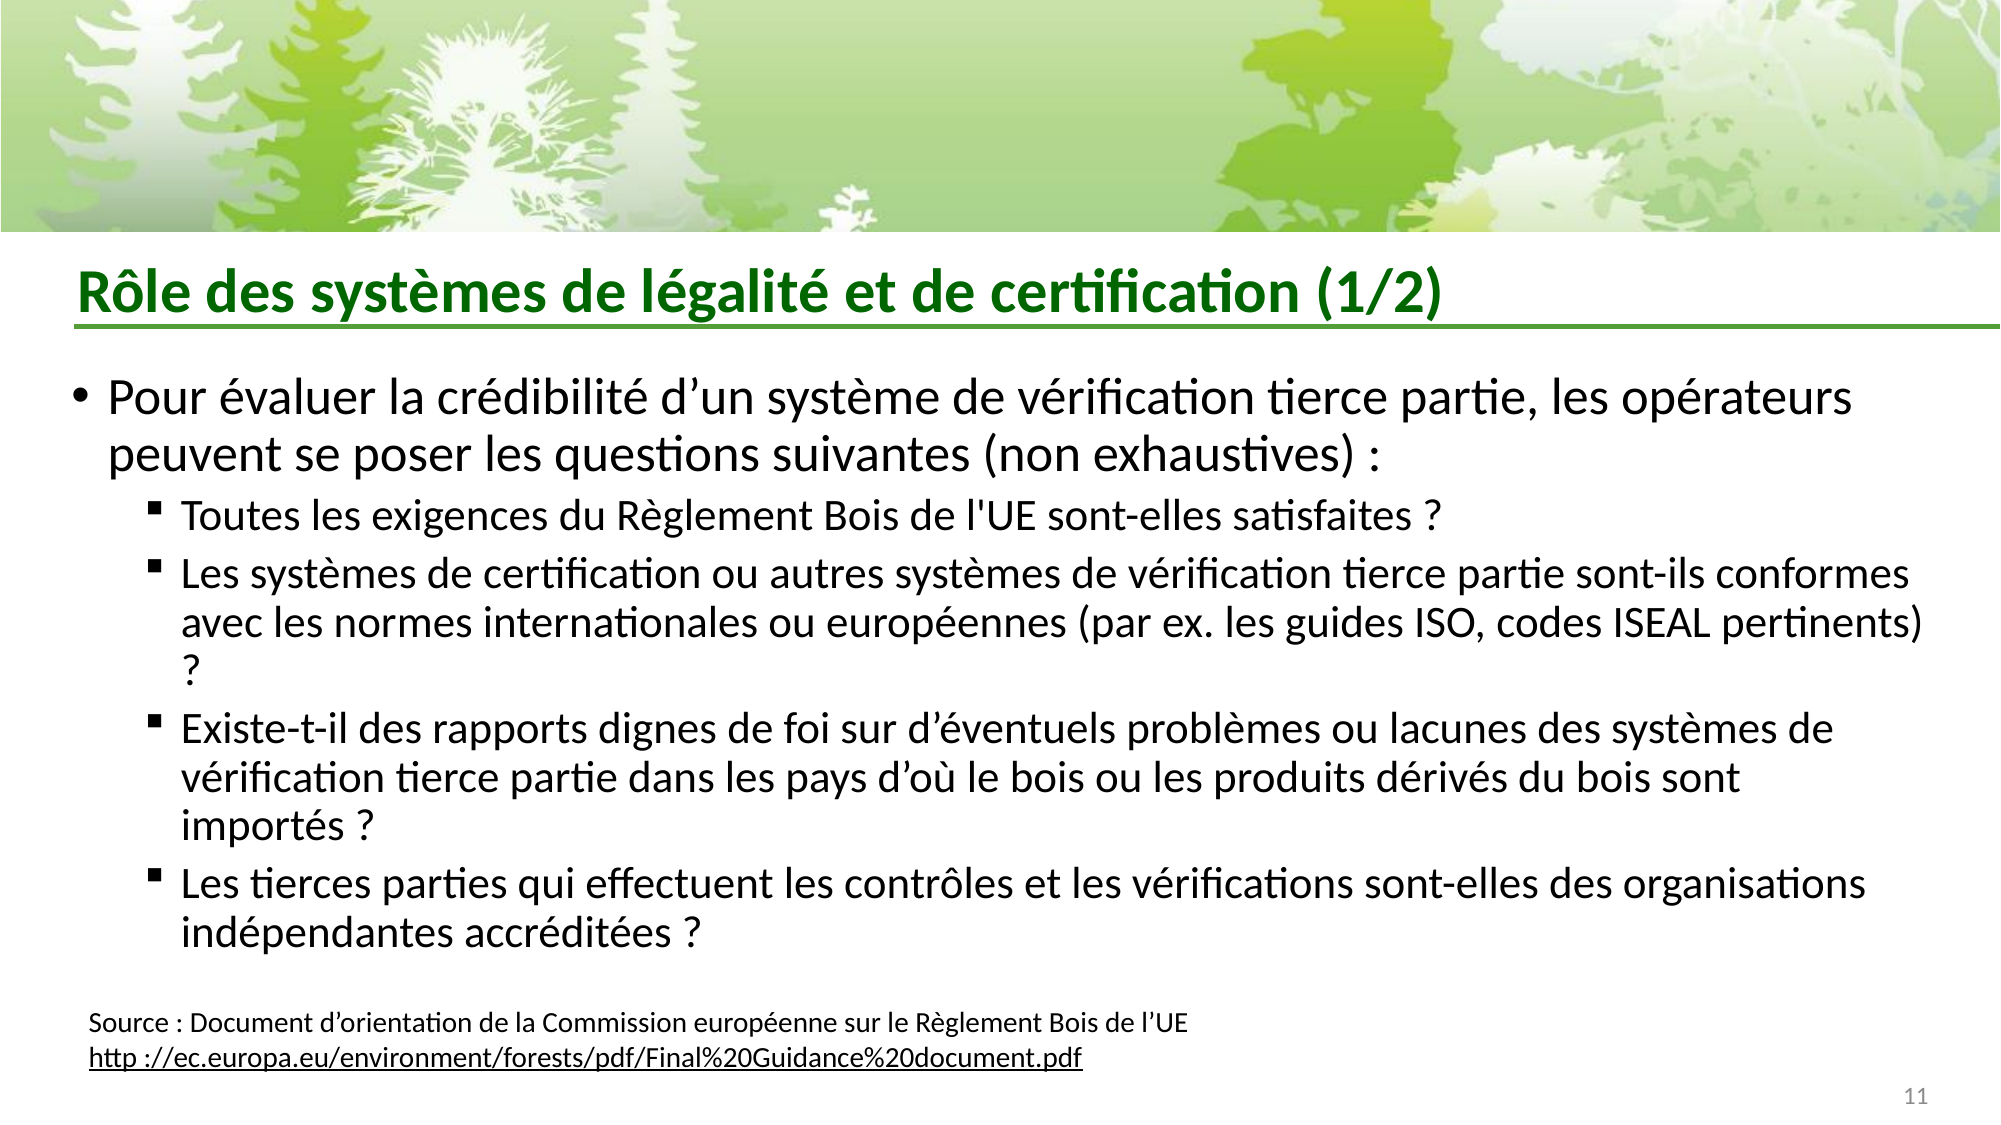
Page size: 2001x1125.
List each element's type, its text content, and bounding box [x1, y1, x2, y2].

text_box Source : Document d’orientation de la Commission européenne sur le Règlement Bois de l’UE http ://ec.europa.eu/environment/forests/pdf/Final%20Guidance%20document.pdf [73, 996, 1340, 1081]
picture [0, 0, 2000, 232]
title Rôle des systèmes de légalité et de certification (1/2) [62, 198, 1507, 386]
list Pour évaluer la crédibilité d’un système de vérification tierce partie, les opérateurs peuvent se poser les questions suivantes (non exhaustives) : Toutes les exigences du Règlement Bois de l'UE sont-elles satisfaites ? Les systèmes de certification ou autres systèmes de vérification tierce partie sont-ils conformes avec les normes internationales ou européennes (par ex. les guides ISO, codes ISEAL pertinents) ? Existe-t-il des rapports dignes de foi sur d’éventuels problèmes ou lacunes des systèmes de vérification tierce partie dans les pays d’où le bois ou les produits dérivés du bois sont importés ? Les tierces parties qui effectuent les contrôles et les vérifications sont-elles des organisations indépendantes accréditées ? [56, 362, 1944, 968]
slide_number 11 [1493, 1065, 1944, 1125]
